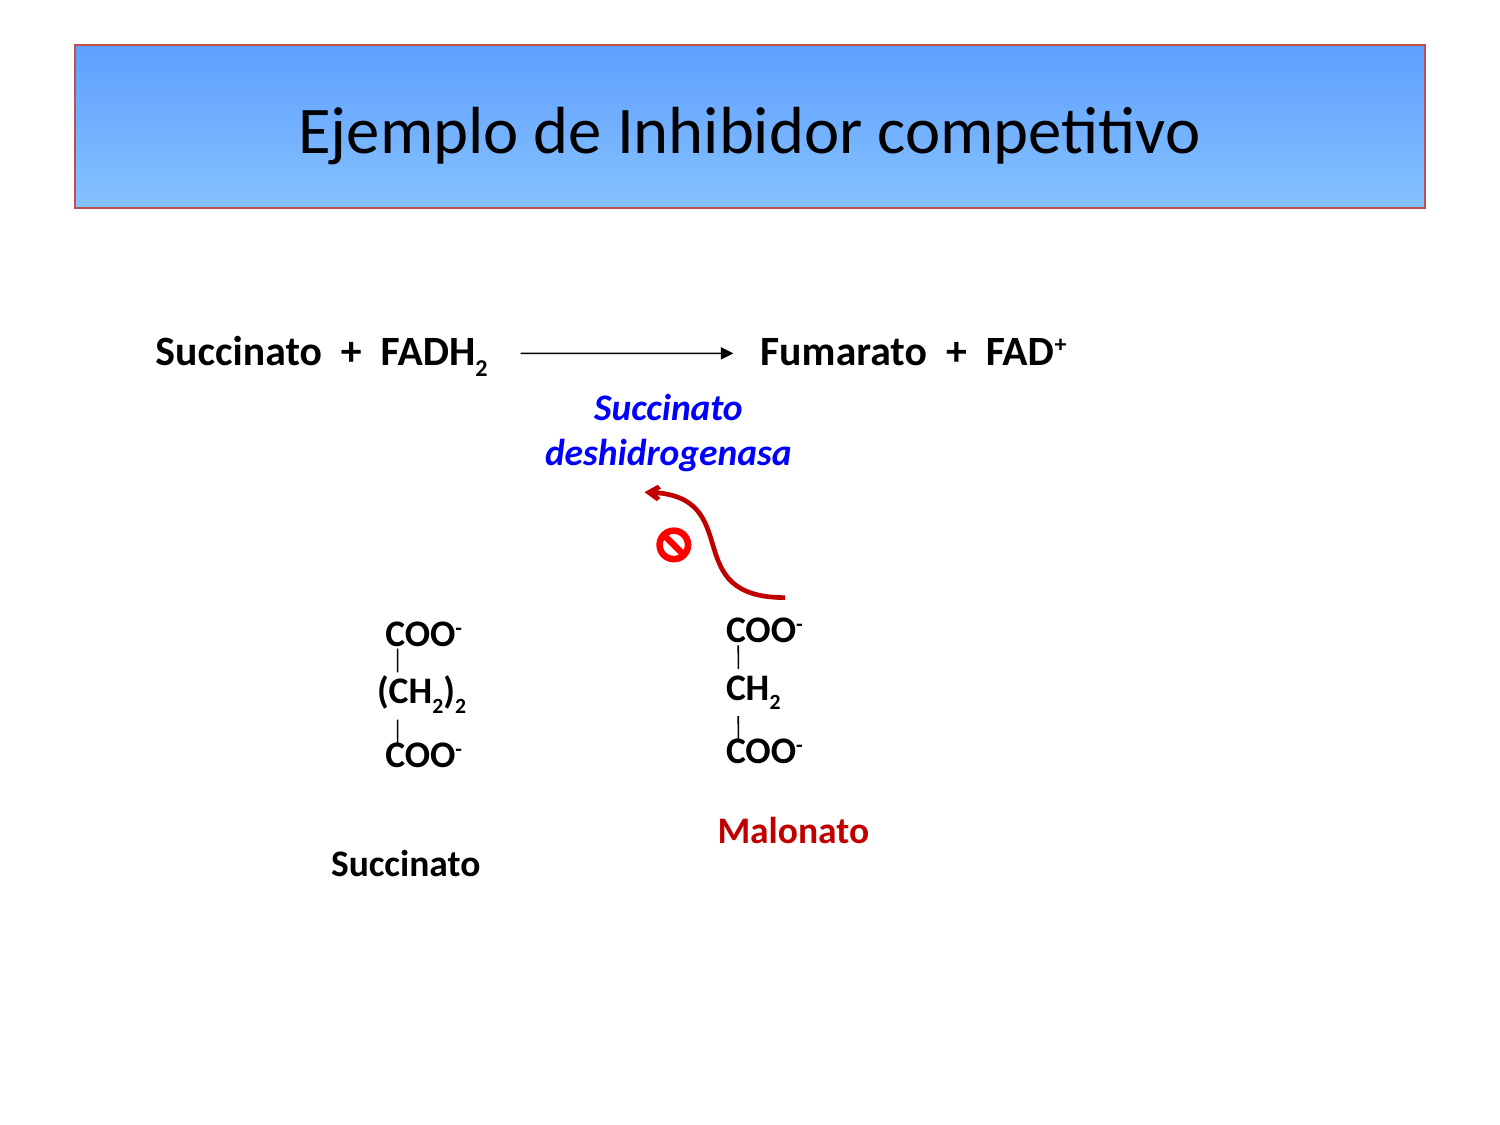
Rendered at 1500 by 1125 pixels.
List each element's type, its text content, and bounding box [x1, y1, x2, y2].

title Ejemplo de Inhibidor competitivo [74, 44, 1426, 209]
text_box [702, 597, 857, 794]
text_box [644, 491, 786, 598]
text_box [361, 600, 516, 798]
text_box Succinato [316, 831, 553, 892]
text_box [140, 316, 1358, 481]
text_box Malonato [702, 798, 904, 859]
